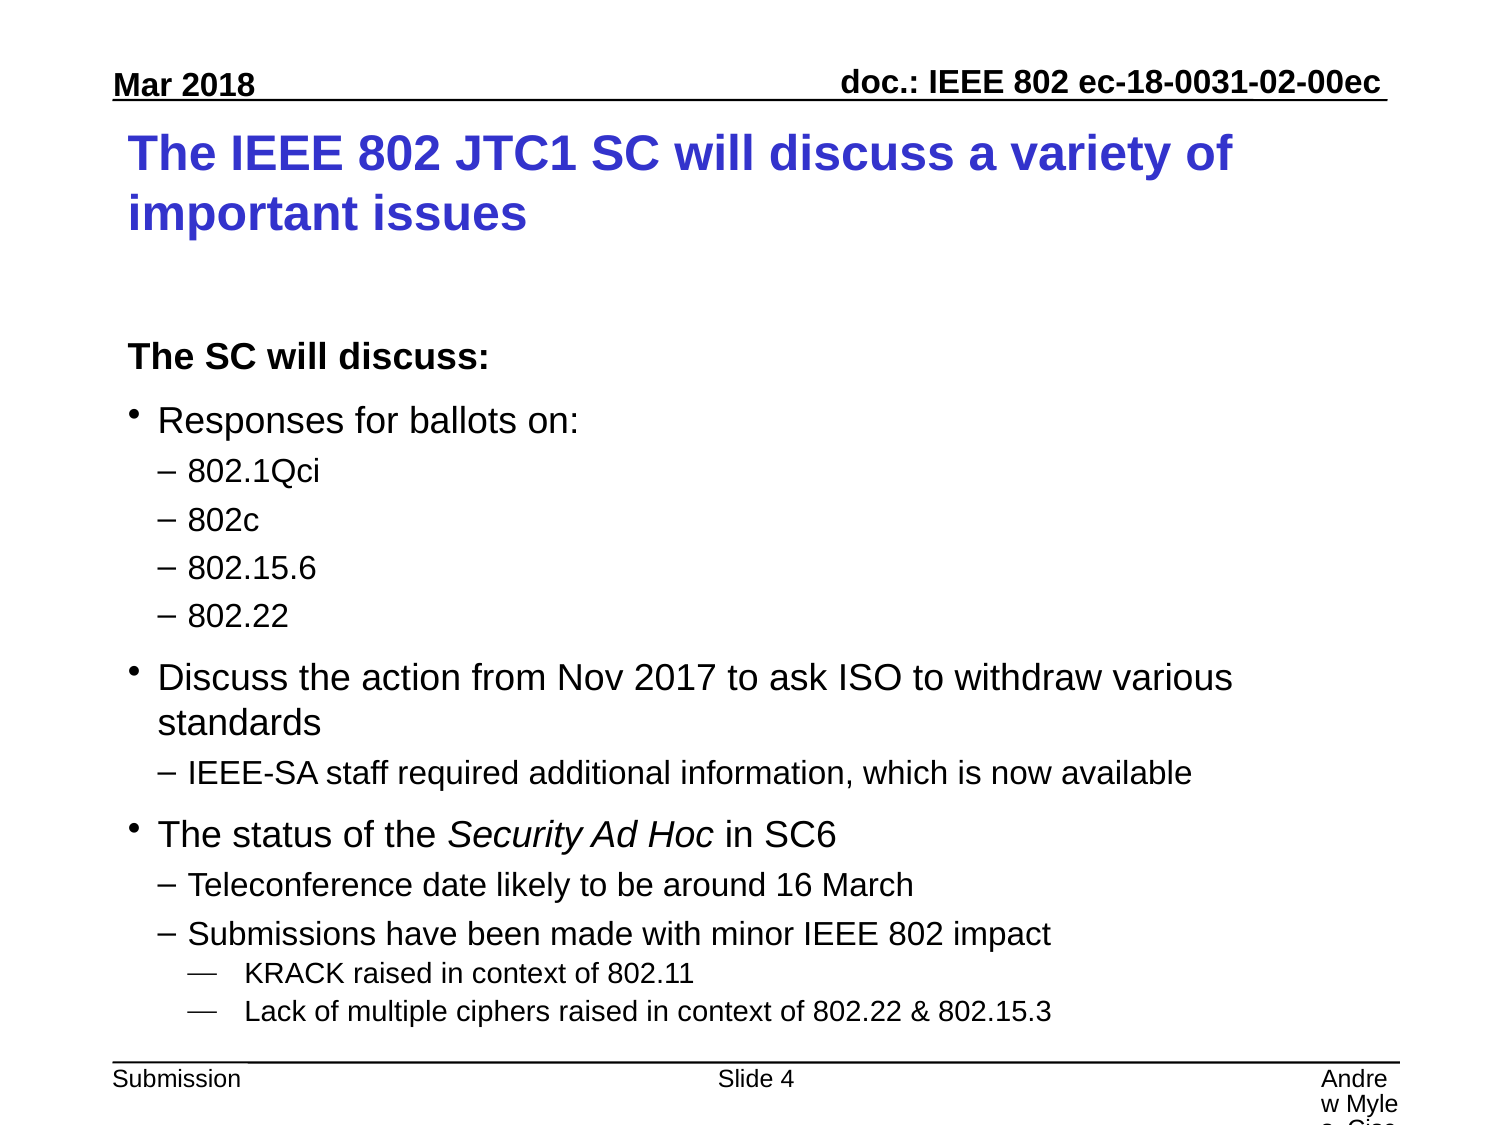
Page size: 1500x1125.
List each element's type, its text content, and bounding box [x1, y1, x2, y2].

slide_number Slide 4 [709, 1061, 803, 1093]
list The SC will discuss: Responses for ballots on: 802.1Qci 802c 802.15.6 802.22 Discuss the action from Nov 2017 to ask ISO to withdraw various standards IEEE-SA staff required additional information, which is now available The status of the Security Ad Hoc in SC6 Teleconference date likely to be around 16 March Submissions have been made with minor IEEE 802 impact KRACK raised in context of 802.11 Lack of multiple ciphers raised in context of 802.22 & 802.15.3 [112, 324, 1388, 1000]
title The IEEE 802 JTC1 SC will discuss a variety of important issues [112, 112, 1388, 288]
footer Andrew Myles, Cisco [1320, 1061, 1402, 1093]
